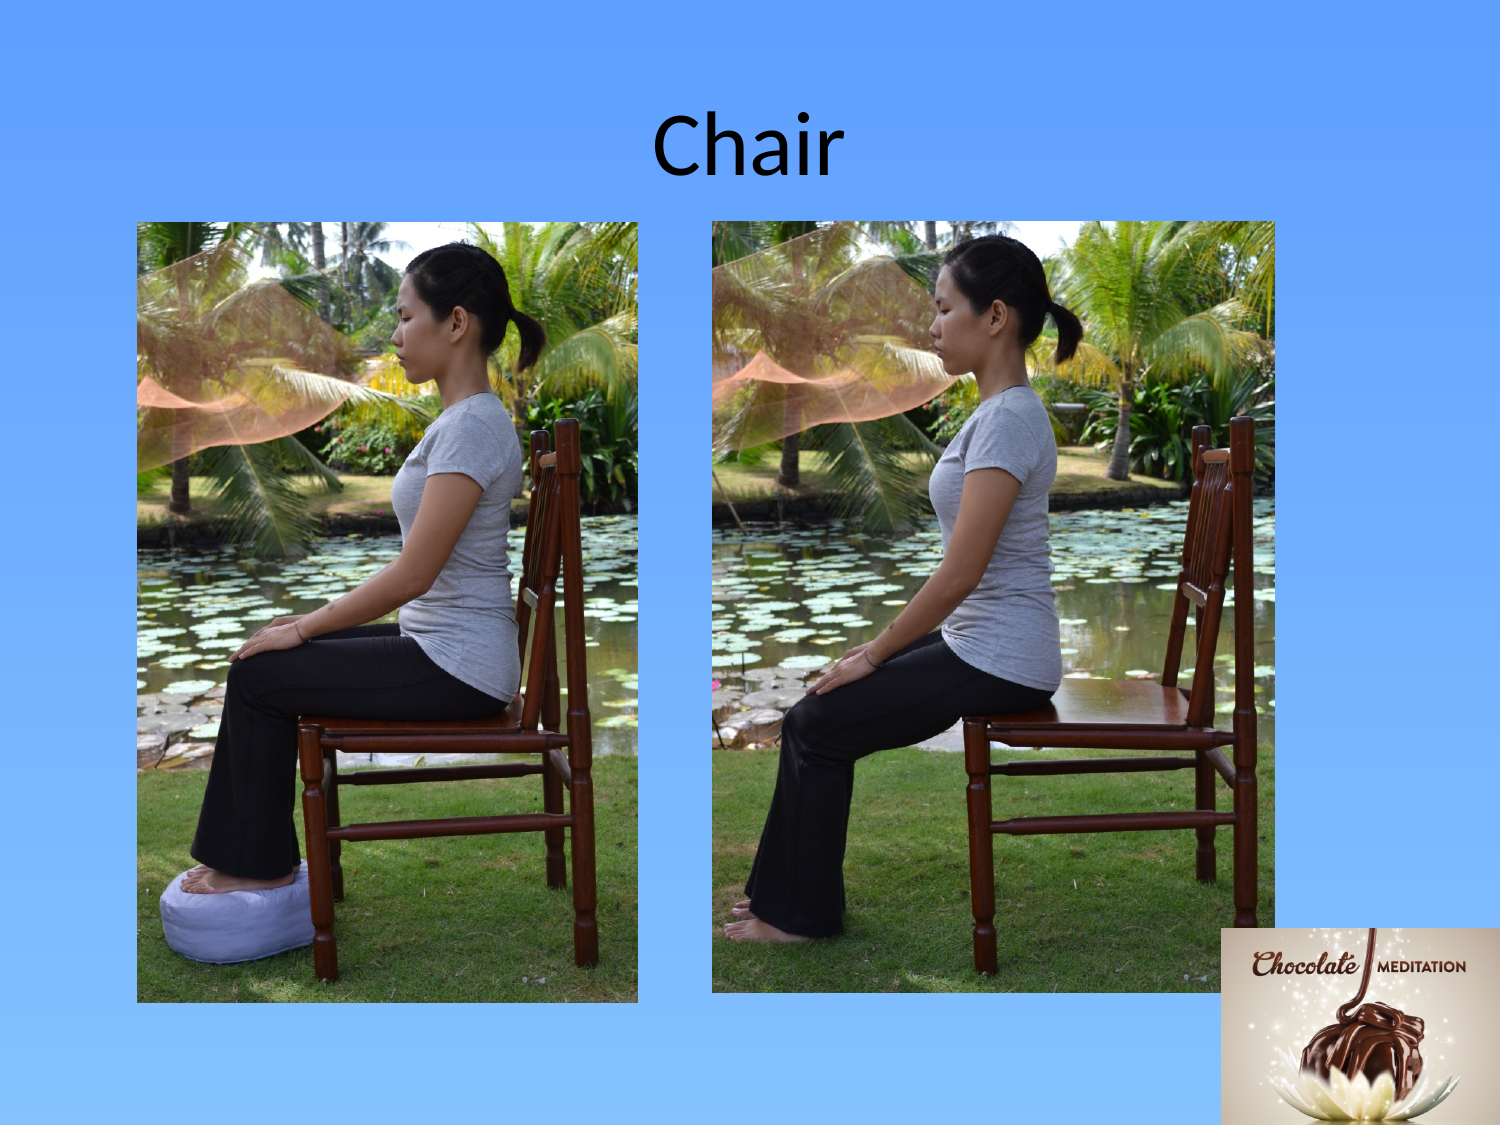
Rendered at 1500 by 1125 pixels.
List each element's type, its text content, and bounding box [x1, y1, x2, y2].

picture [1220, 928, 1500, 1125]
title Chair [75, 45, 1425, 233]
picture [137, 221, 638, 1003]
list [712, 221, 1276, 993]
